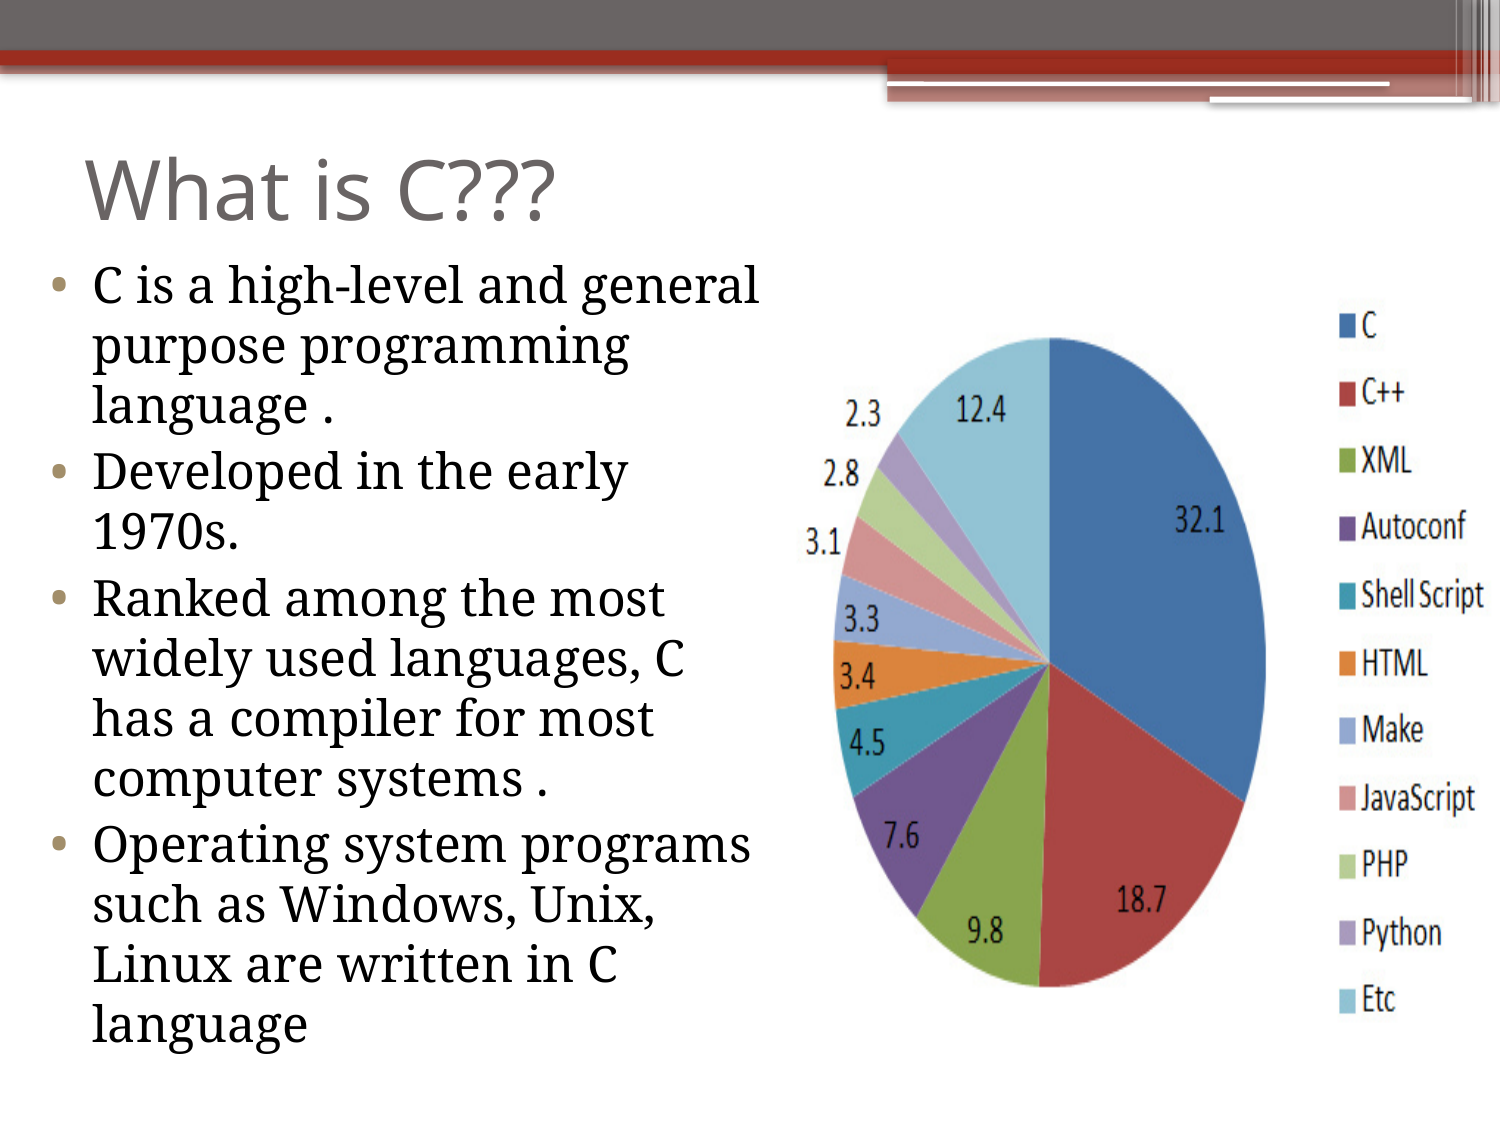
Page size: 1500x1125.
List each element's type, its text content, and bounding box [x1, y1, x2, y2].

picture [785, 280, 1500, 1045]
list C is a high-level and general purpose programming language . Developed in the early 1970s. Ranked among the most widely used languages, C has a compiler for most computer systems . Operating system programs such as Windows, Unix, Linux are written in C language [17, 246, 786, 1079]
title What is C??? [70, 128, 1421, 247]
